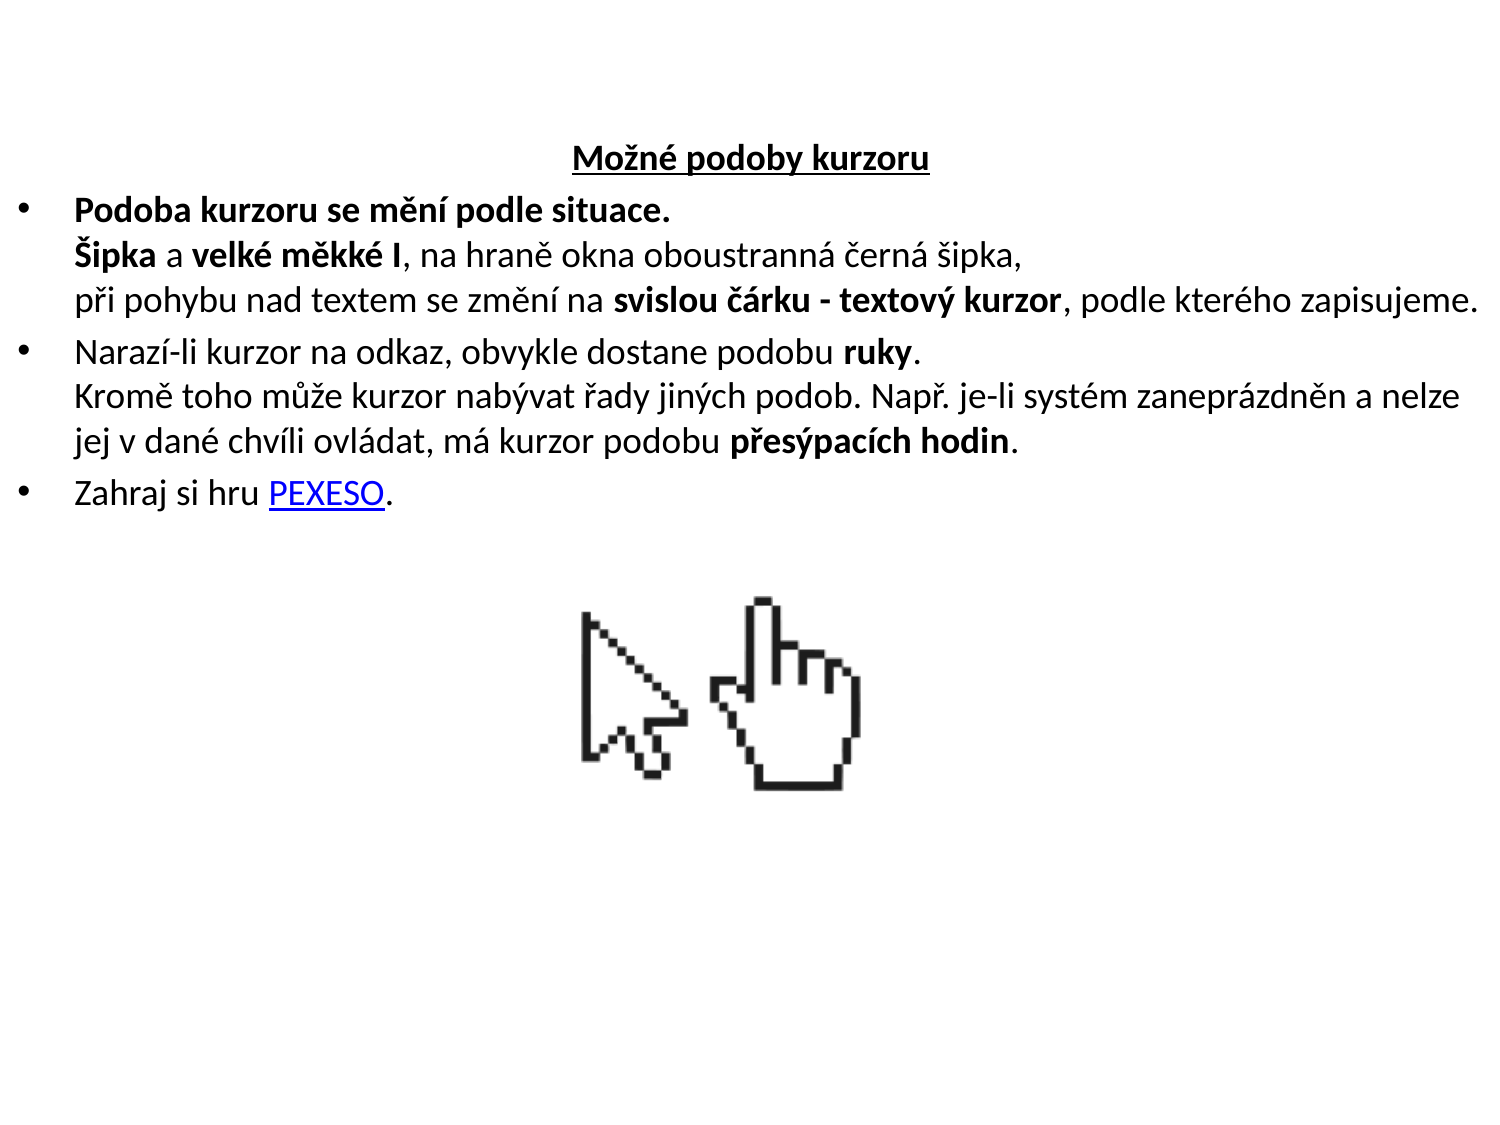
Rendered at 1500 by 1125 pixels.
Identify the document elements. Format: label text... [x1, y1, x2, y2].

picture [544, 562, 889, 821]
list Možné podoby kurzoru Podoba kurzoru se mění podle situace. Šipka a velké měkké I, na hraně okna oboustranná černá šipka, při pohybu nad textem se změní na svislou čárku - textový kurzor, podle kterého zapisujeme. Narazí-li kurzor na odkaz, obvykle dostane podobu ruky. Kromě toho může kurzor nabývat řady jiných podob. Např. je-li systém zaneprázdněn a nelze jej v dané chvíli ovládat, má kurzor podobu přesýpacích hodin. Zahraj si hru PEXESO. [2, 125, 1500, 567]
